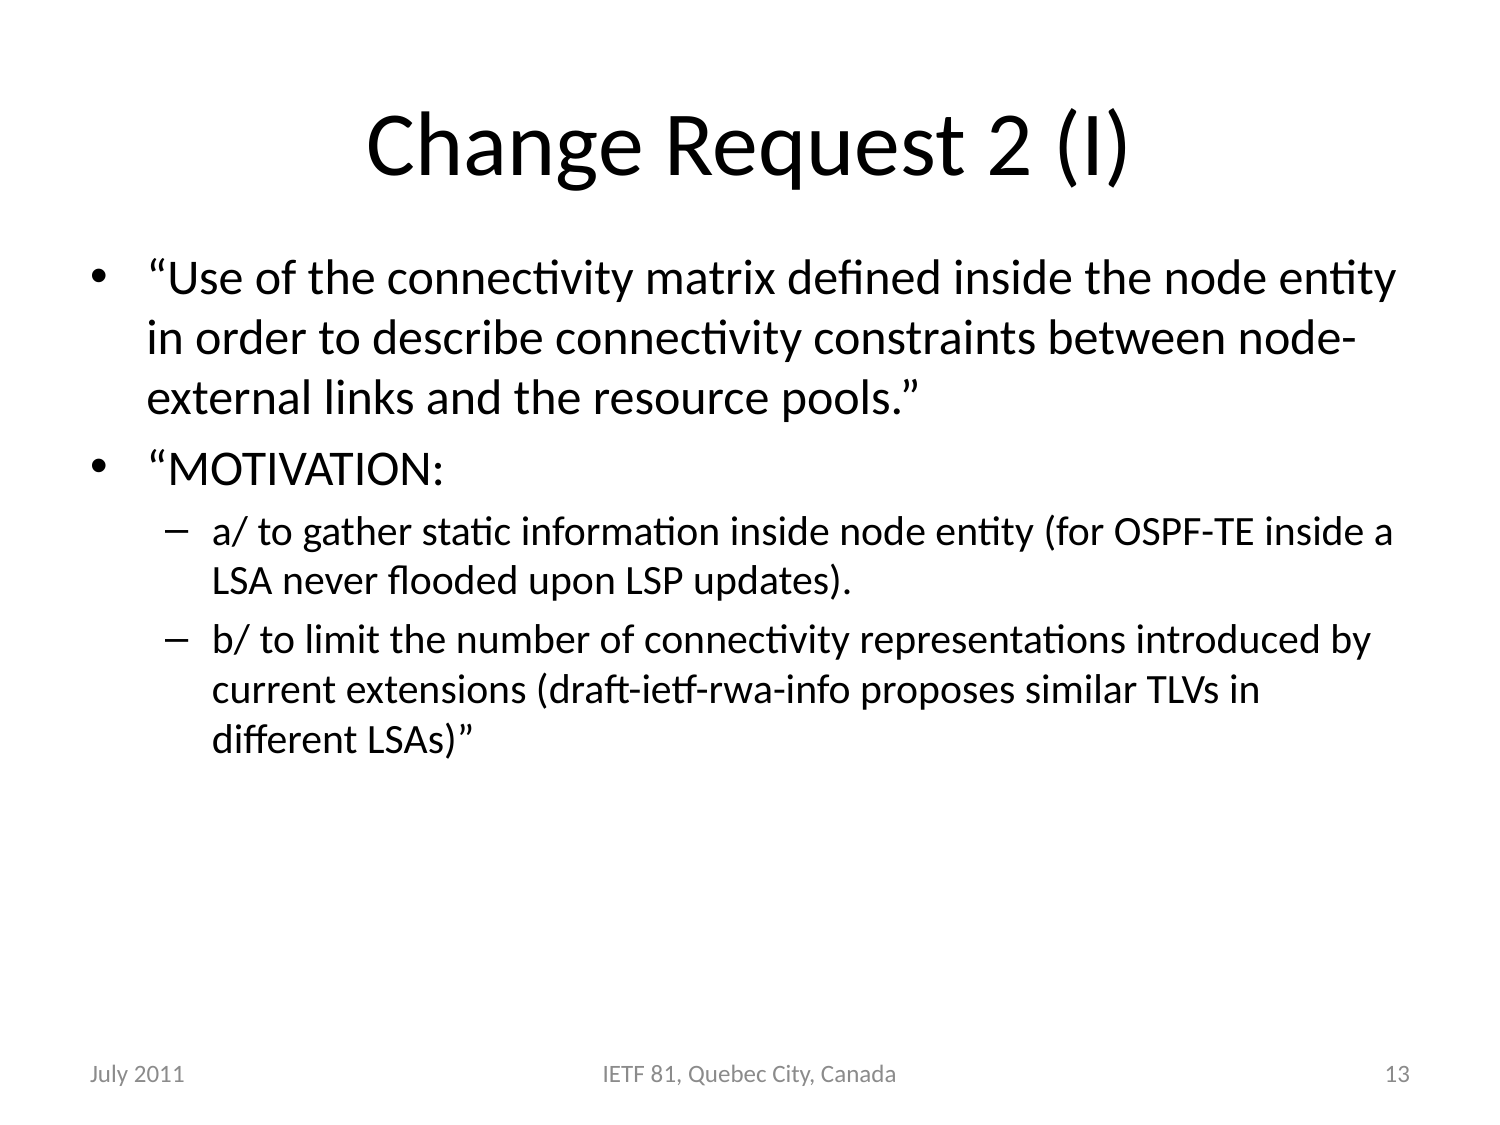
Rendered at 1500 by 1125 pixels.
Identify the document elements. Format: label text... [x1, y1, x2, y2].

title Change Request 2 (I) [74, 44, 1426, 233]
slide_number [75, 1042, 425, 1103]
footer IETF 81, Quebec City, Canada [512, 1042, 988, 1103]
slide_number 13 [1074, 1042, 1425, 1103]
list “Use of the connectivity matrix defined inside the node entity in order to describe connectivity constraints between node-external links and the resource pools.” “MOTIVATION: a/ to gather static information inside node entity (for OSPF-TE inside a LSA never flooded upon LSP updates). b/ to limit the number of connectivity representations introduced by current extensions (draft-ietf-rwa-info proposes similar TLVs in different LSAs)” [74, 237, 1426, 1013]
